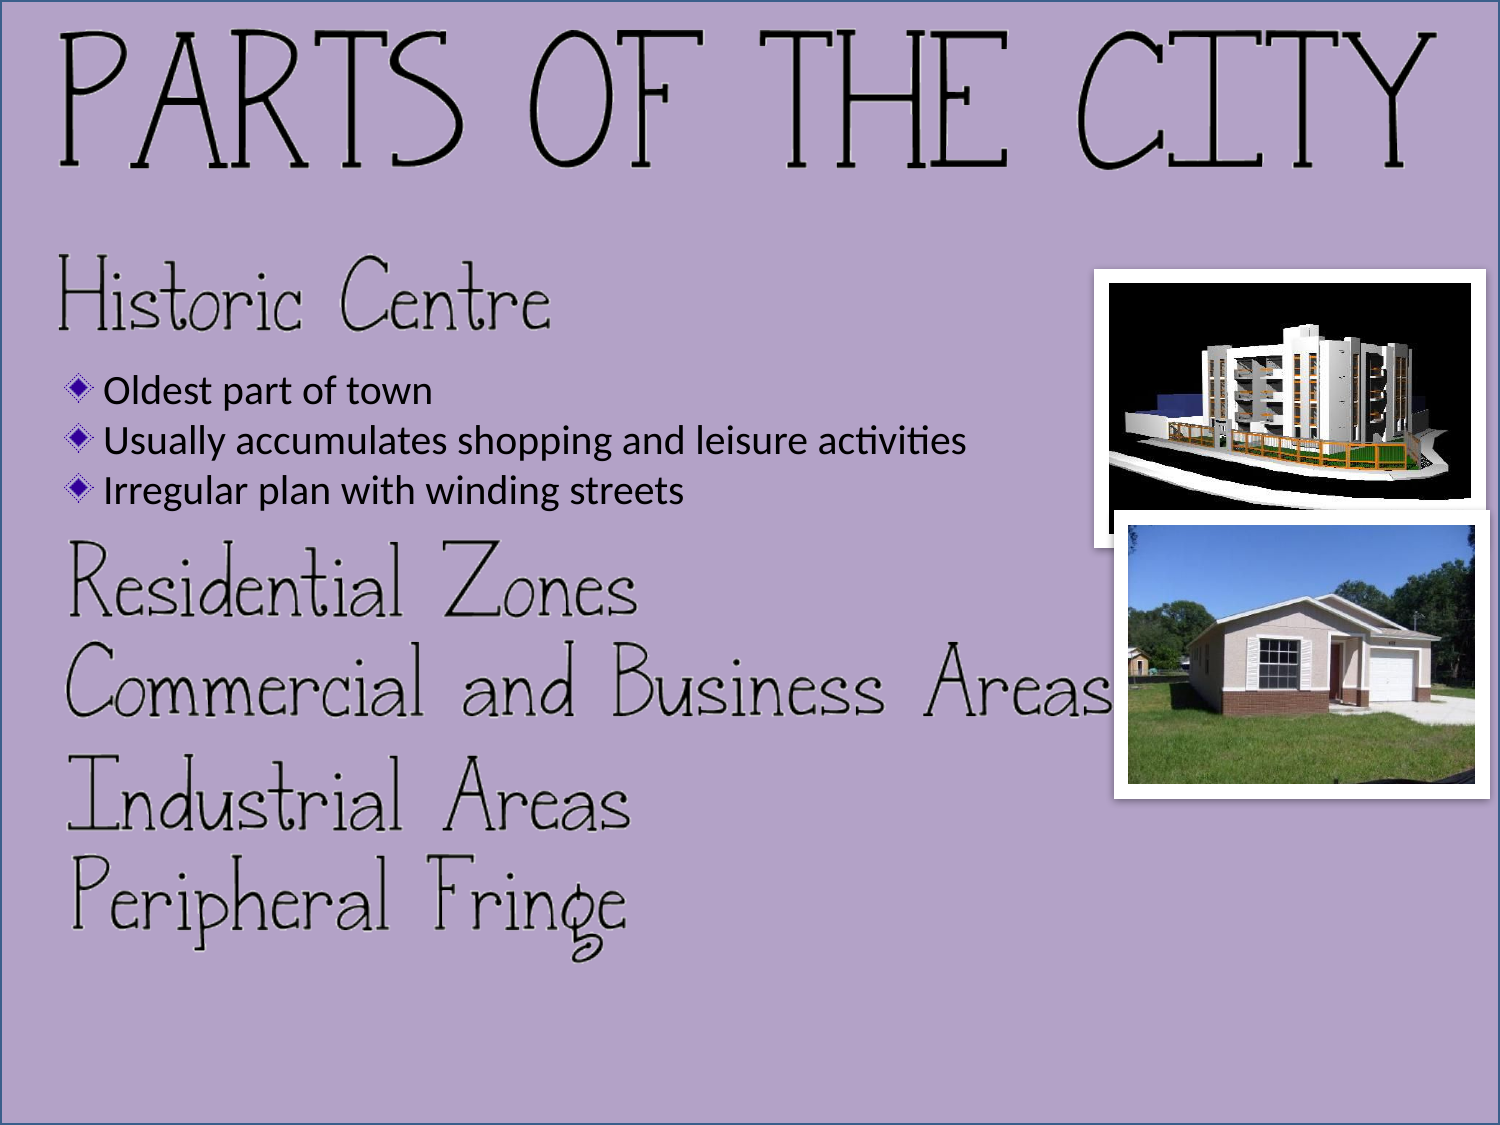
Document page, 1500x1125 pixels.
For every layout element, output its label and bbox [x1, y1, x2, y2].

text_box [0, 0, 1500, 1125]
